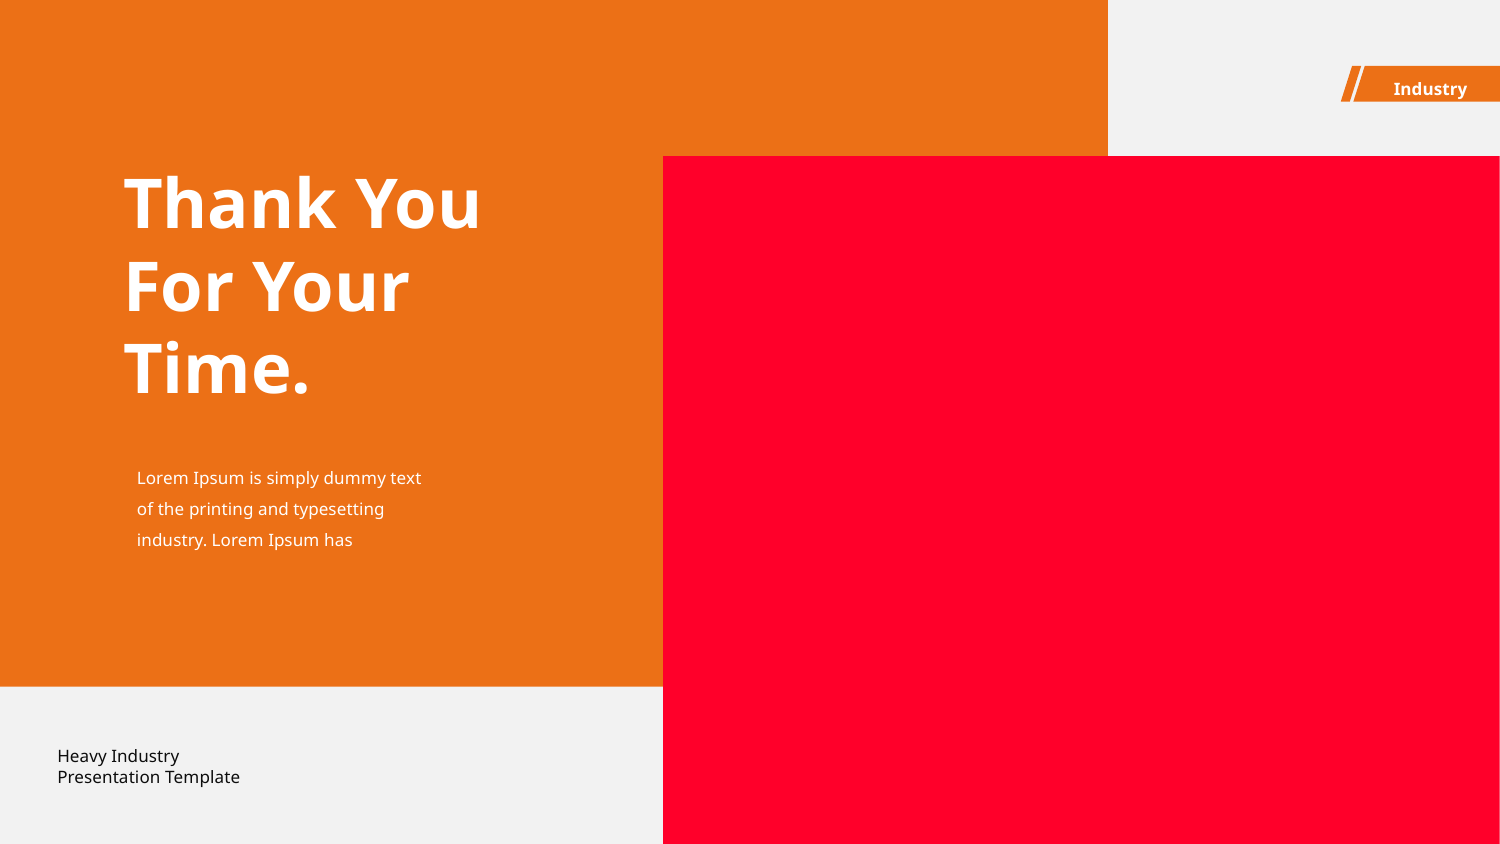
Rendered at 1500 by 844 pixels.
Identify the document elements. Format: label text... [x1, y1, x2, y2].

picture [662, 156, 1500, 844]
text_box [1340, 65, 1500, 107]
text_box Heavy Industry Presentation Template [42, 738, 275, 794]
text_box Thank You For Your Time. [108, 152, 515, 415]
text_box Lorem Ipsum is simply dummy text of the printing and typesetting industry. Lorem Ipsum has [122, 449, 453, 557]
